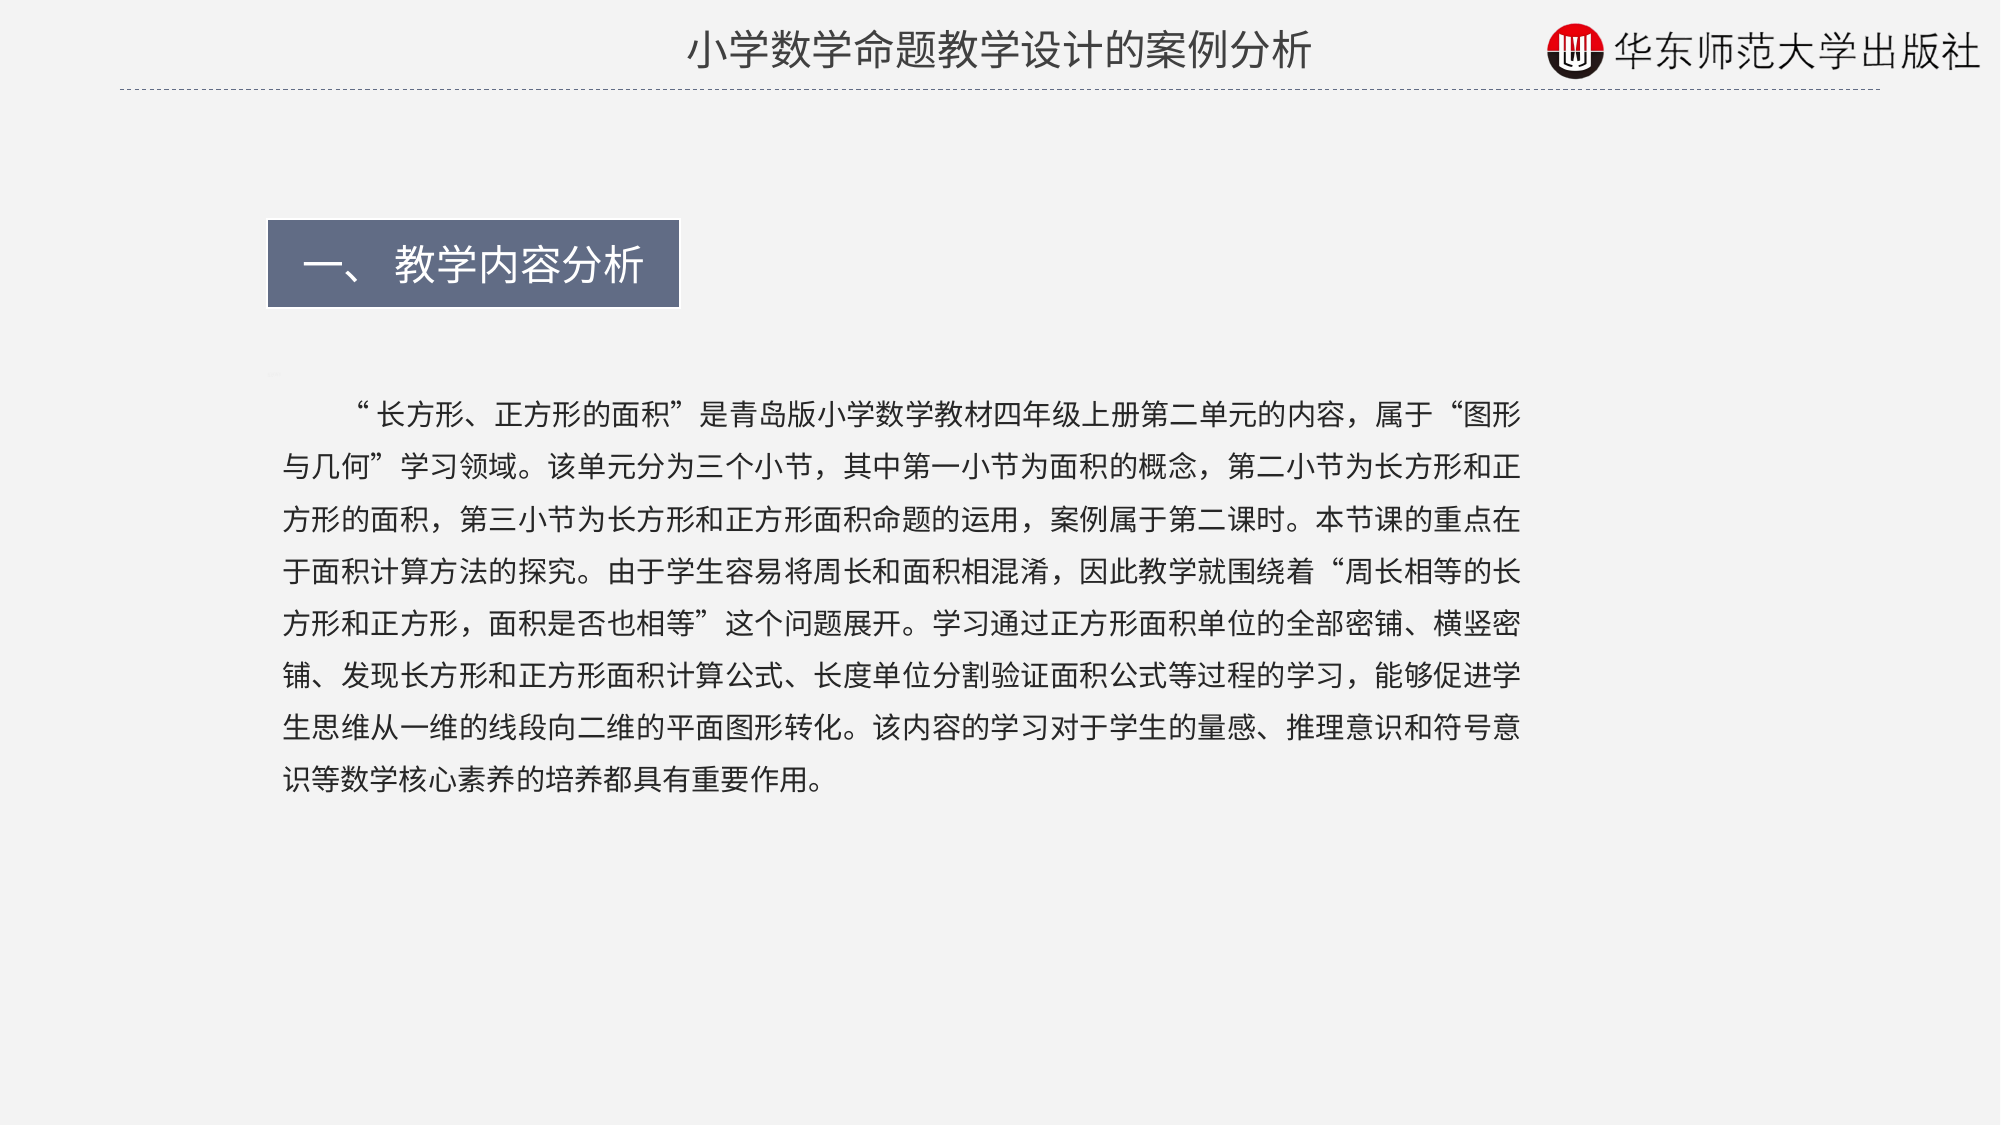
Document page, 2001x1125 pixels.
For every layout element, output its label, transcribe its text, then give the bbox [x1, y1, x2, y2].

text_box 一、 教学内容分析 [266, 218, 681, 309]
text_box 小学数学命题教学设计的案例分析 [680, 23, 1320, 74]
text_box “长方形、正方形的面积”是青岛版小学数学教材四年级上册第二单元的内容，属于“图形与几何”学习领域。该单元分为三个小节，其中第一小节为面积的概念，第二小节为长方形和正方形的面积，第三小节为长方形和正方形面积命题的运用，案例属于第二课时。本节课的重点在于面积计算方法的探究。由于学生容易将周长和面积相混淆，因此教学就围绕着“周长相等的长方形和正方形，面积是否也相等”这个问题展开。学习通过正方形面积单位的全部密铺、横竖密铺、发现长方形和正方形面积计算公式、长度单位分割验证面积公式等过程的学习，能够促进学生思维从一维的线段向二维的平面图形转化。该内容的学习对于学生的量感、推理意识和符号意识等数学核心素养的培养都具有重要作用。 [267, 372, 1537, 804]
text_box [1536, 13, 1989, 83]
